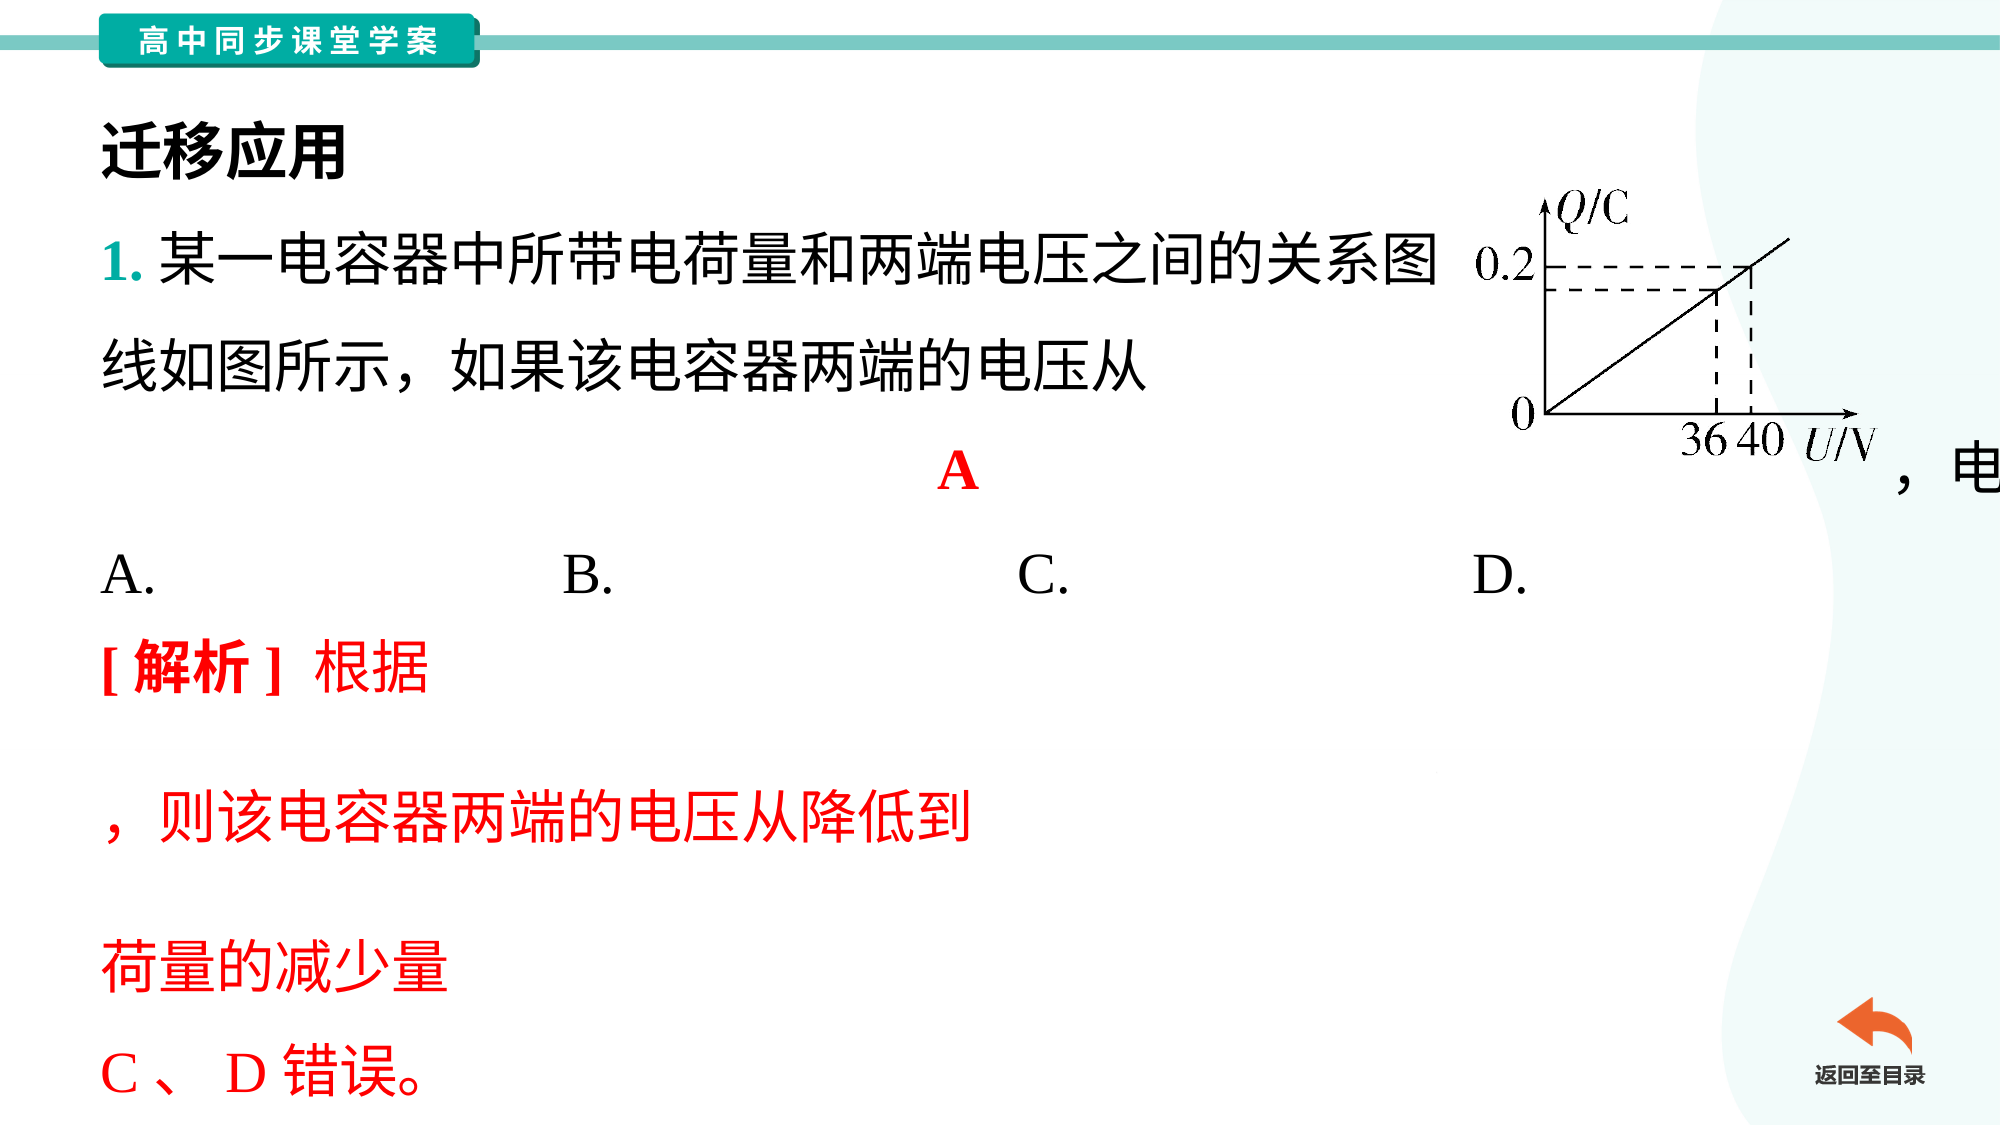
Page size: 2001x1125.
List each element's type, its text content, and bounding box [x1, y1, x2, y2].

picture [0, 0, 2000, 1125]
text_box 迁移应用 [100, 76, 1899, 248]
picture [1979, 453, 1994, 461]
text_box A [916, 396, 1002, 490]
picture [1960, 453, 1974, 461]
picture [1960, 465, 1974, 474]
picture [1979, 465, 1994, 474]
